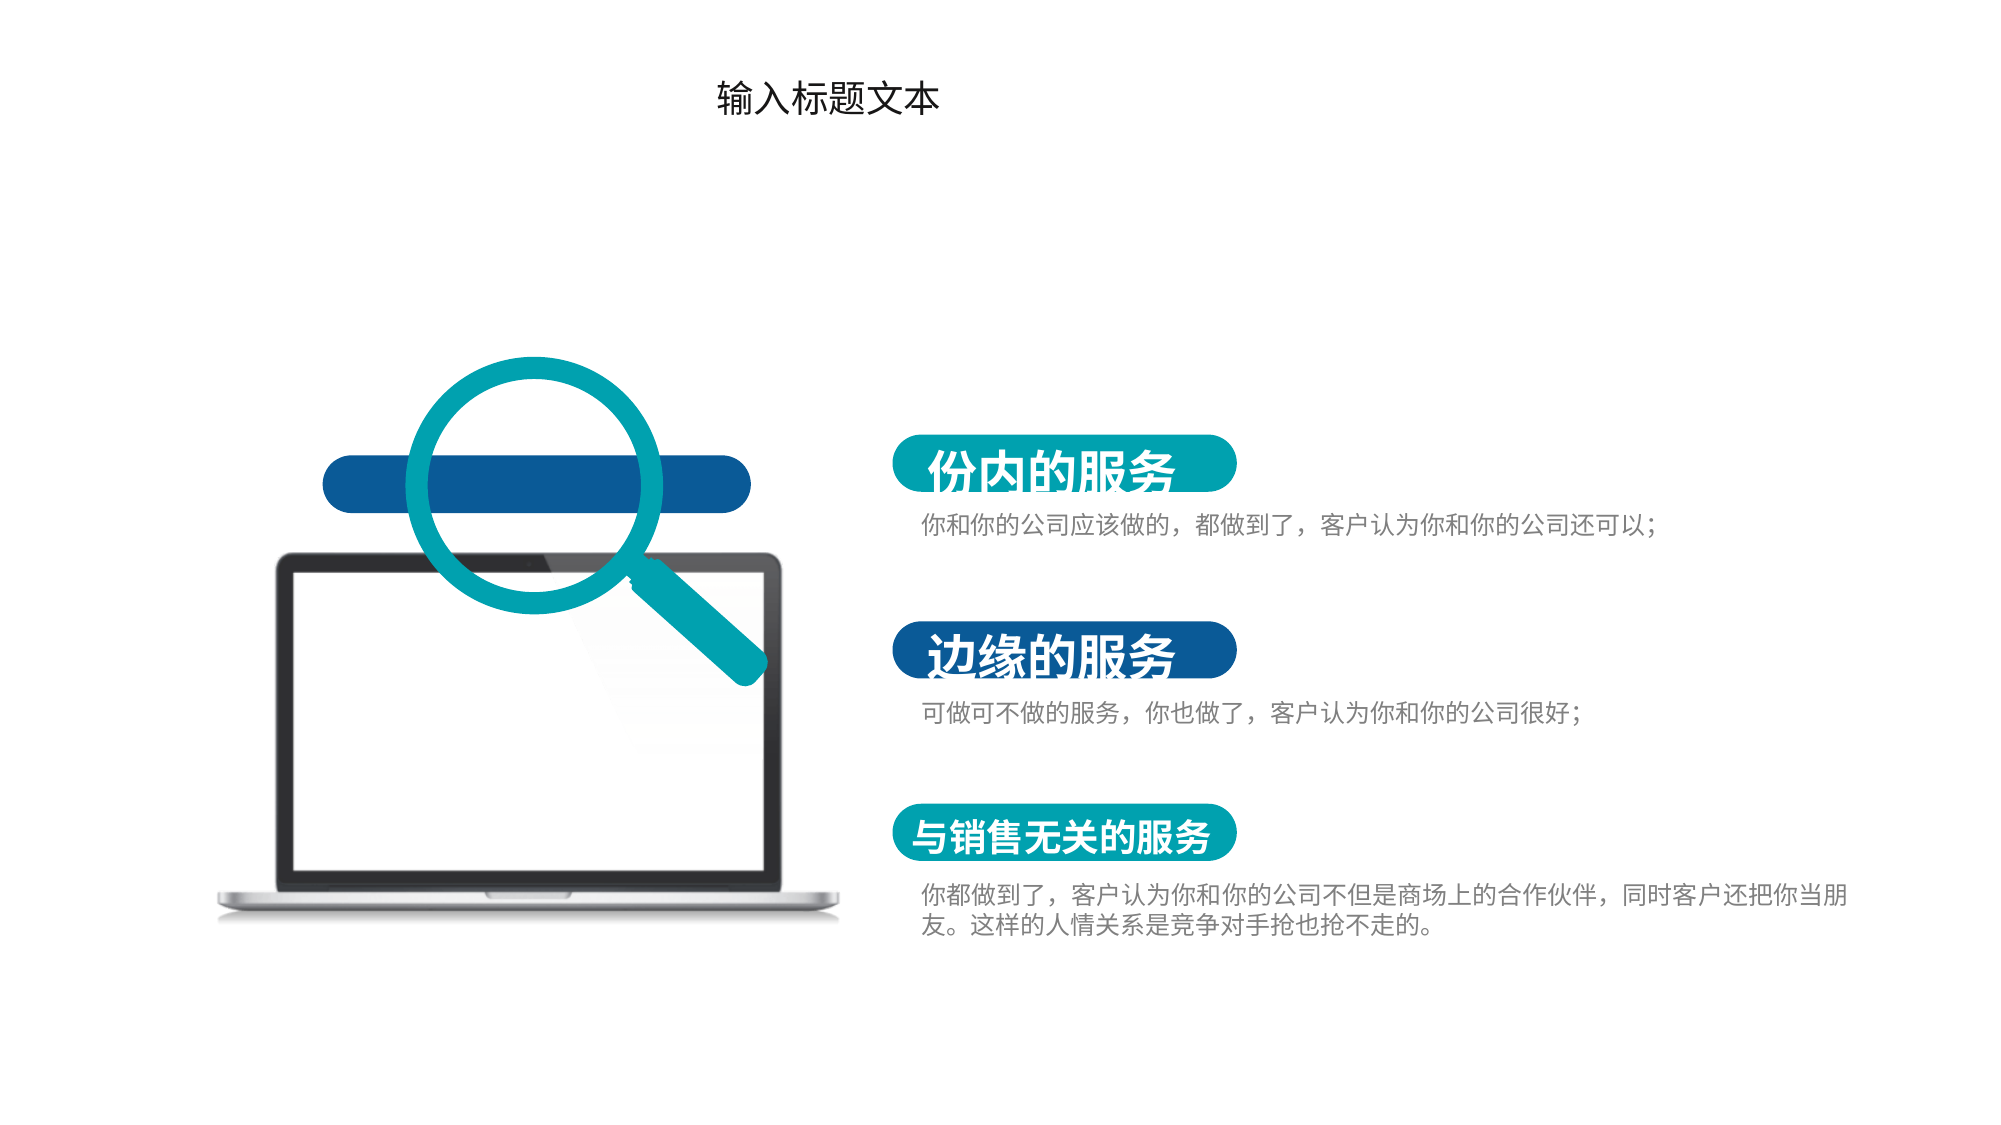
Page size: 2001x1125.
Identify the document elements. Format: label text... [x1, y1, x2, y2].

text_box [405, 356, 664, 552]
text_box [428, 454, 640, 515]
text_box 与销售无关的服务 [896, 792, 1227, 867]
text_box 份内的服务 [912, 417, 1193, 511]
text_box [660, 454, 752, 515]
picture [214, 552, 843, 933]
text_box [321, 454, 409, 515]
text_box [891, 816, 896, 848]
text_box 你都做到了，客户认为你和你的公司不但是商场上的合作伙伴，同时客户还把你当朋友。这样的人情关系是竞争对手抢也抢不走的。 [906, 872, 1865, 1037]
text_box [1193, 433, 1238, 493]
text_box [1193, 637, 1238, 680]
text_box 边缘的服务 [912, 601, 1193, 695]
text_box [891, 624, 912, 679]
text_box 你和你的公司应该做的，都做到了，客户认为你和你的公司还可以； [906, 501, 1865, 637]
text_box 可做可不做的服务，你也做了，客户认为你和你的公司很好； [906, 690, 1865, 825]
text_box [1227, 825, 1238, 856]
text_box 输入标题文本 [701, 67, 1300, 128]
text_box [891, 435, 912, 492]
